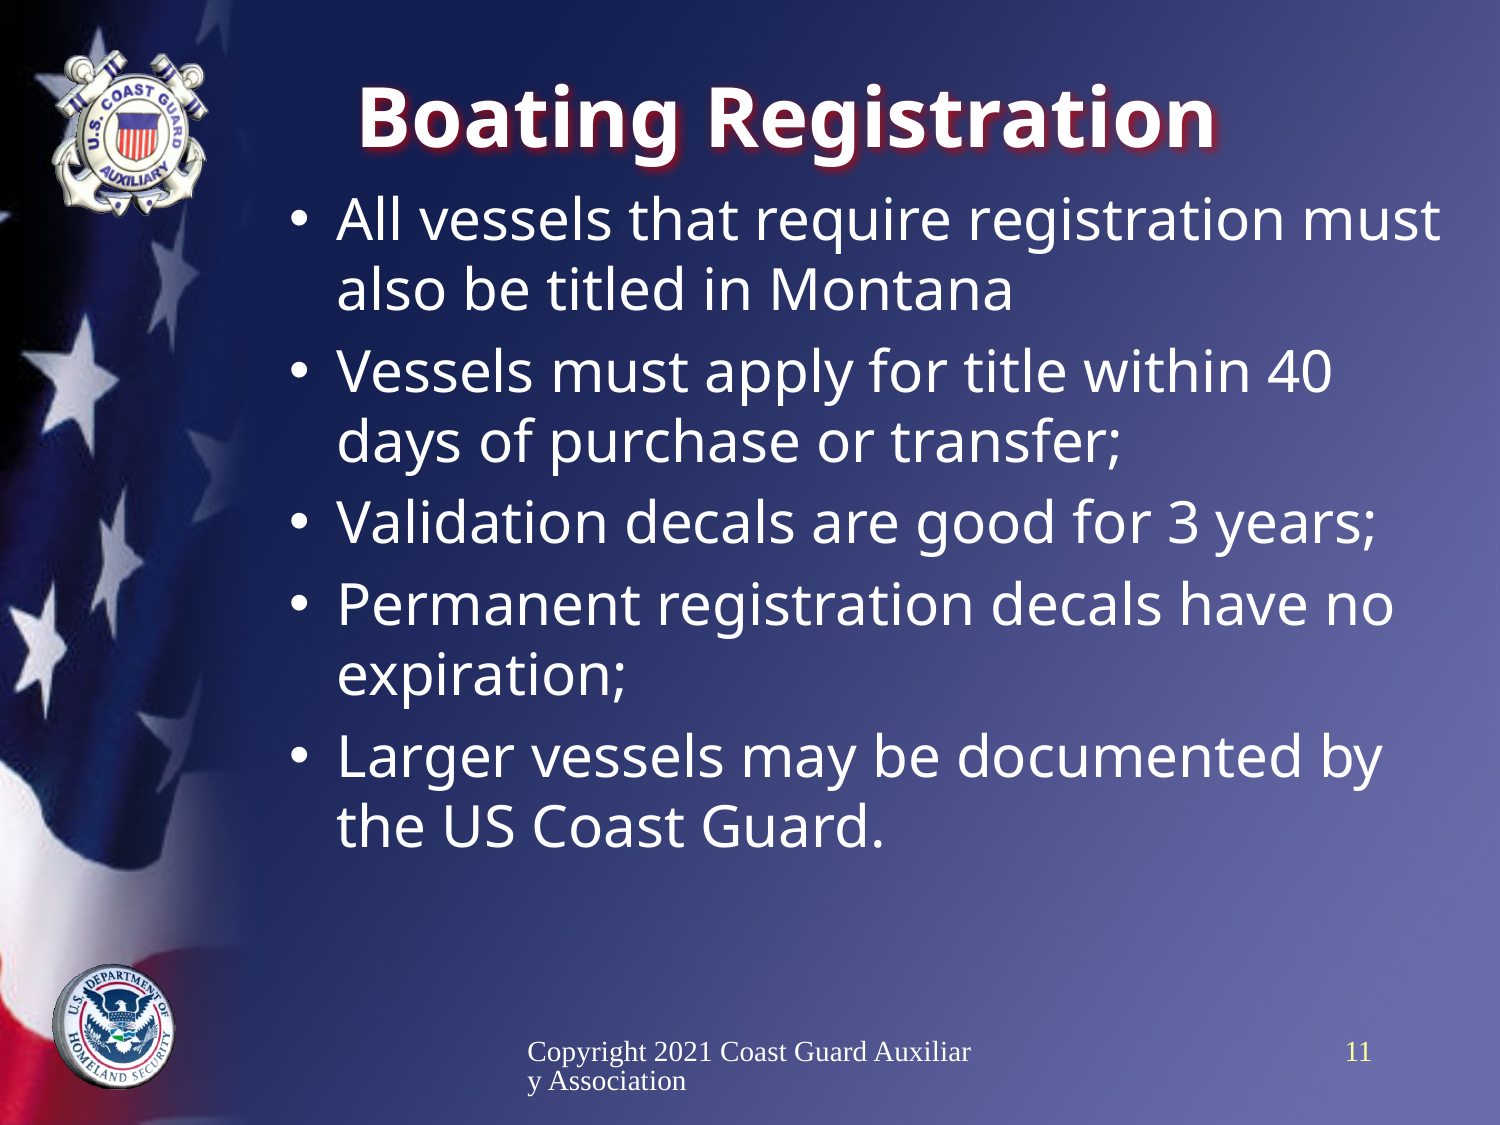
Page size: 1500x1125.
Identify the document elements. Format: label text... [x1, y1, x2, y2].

footer Copyright 2021 Coast Guard Auxiliary Association [512, 1025, 988, 1100]
slide_number 11 [1074, 1025, 1388, 1100]
text_box All vessels that require registration must also be titled in Montana Vessels must apply for title within 40 days of purchase or transfer; Validation decals are good for 3 years; Permanent registration decals have no expiration; Larger vessels may be documented by the US Coast Guard. [199, 174, 1463, 867]
title Boating Registration [150, 20, 1425, 208]
picture [0, 0, 1500, 1125]
